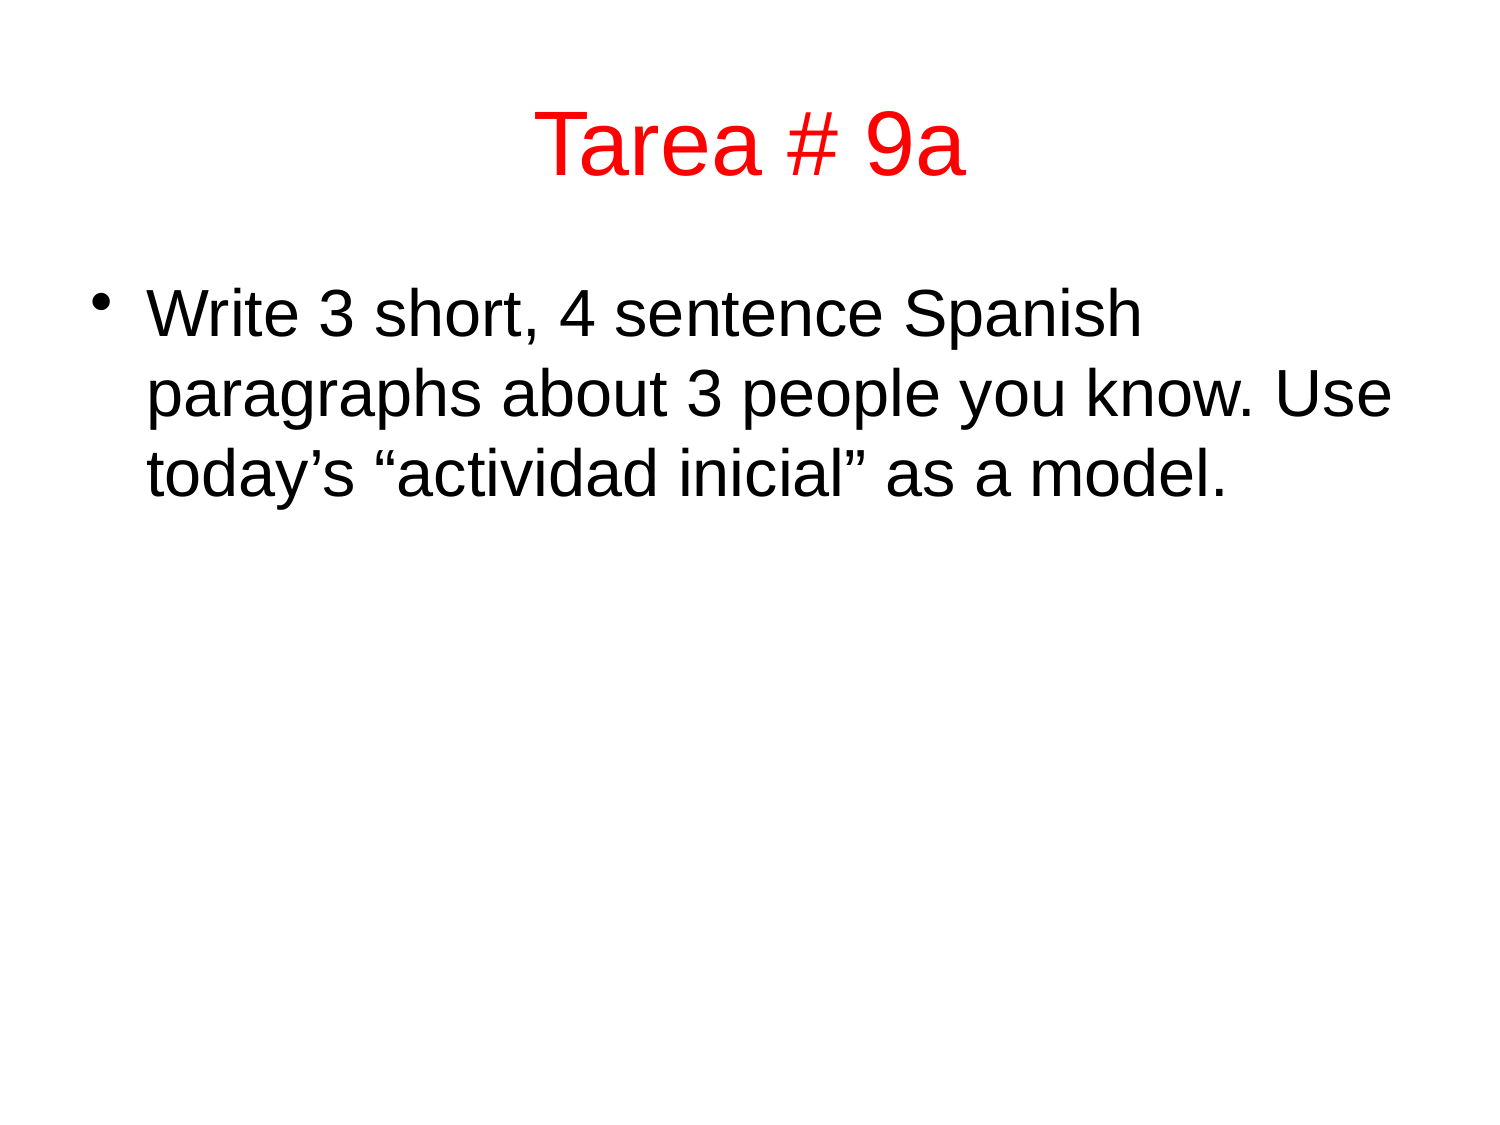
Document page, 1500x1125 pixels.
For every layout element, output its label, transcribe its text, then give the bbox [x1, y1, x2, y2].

list Write 3 short, 4 sentence Spanish paragraphs about 3 people you know. Use today’s “actividad inicial” as a model. [75, 262, 1425, 1005]
title Tarea # 9a [75, 45, 1425, 233]
